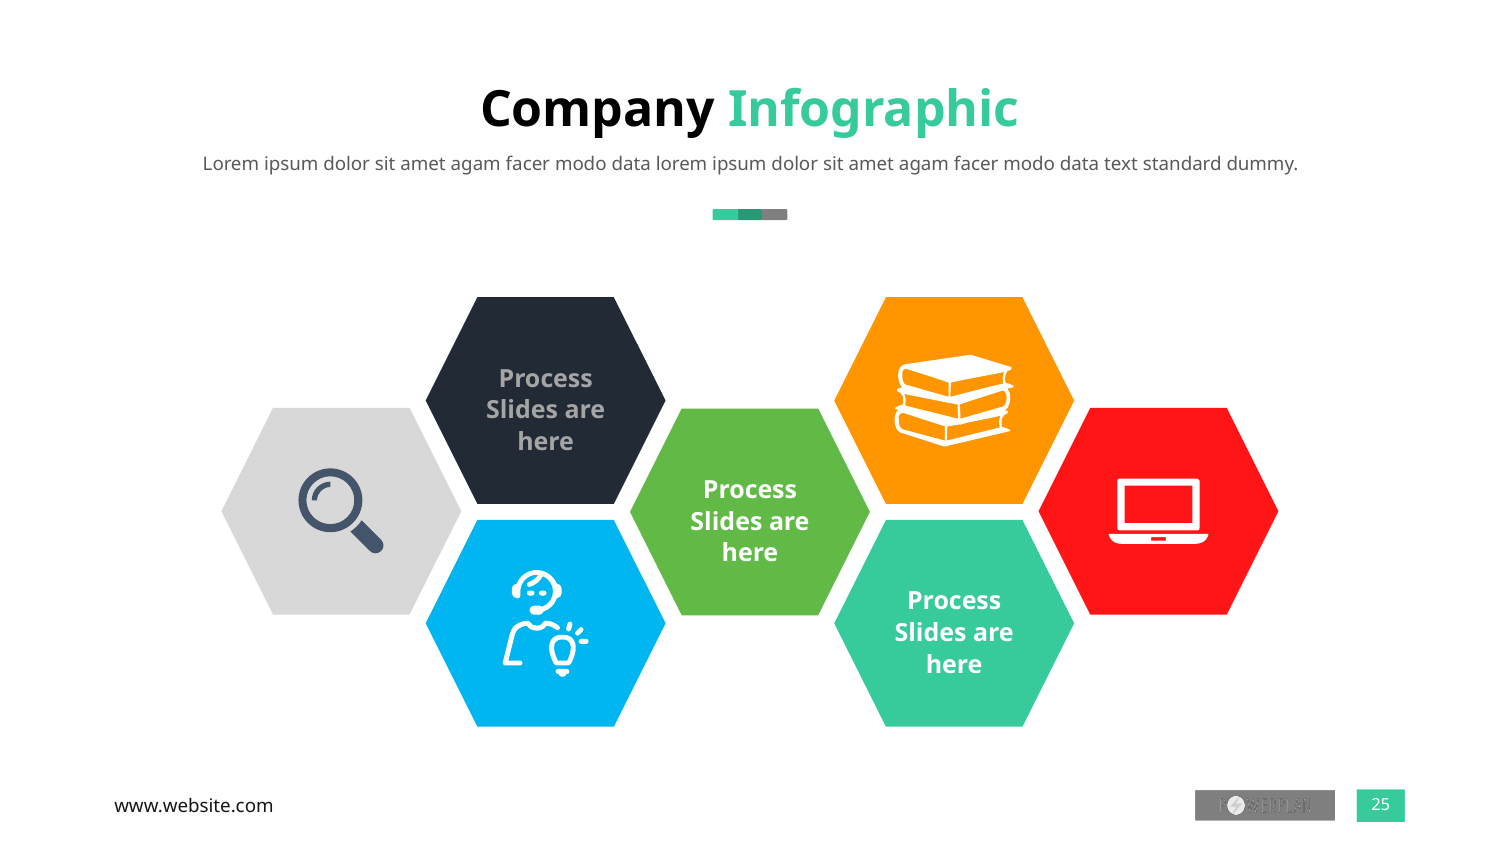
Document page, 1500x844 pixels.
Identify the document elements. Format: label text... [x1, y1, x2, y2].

text_box [575, 627, 584, 636]
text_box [712, 208, 788, 221]
list Lorem ipsum dolor sit amet agam facer modo data lorem ipsum dolor sit amet agam facer modo data text standard dummy. [103, 148, 1397, 181]
text_box [549, 634, 576, 666]
text_box [555, 668, 570, 677]
slide_number ‹#› [1356, 789, 1405, 822]
text_box [834, 519, 1075, 727]
text_box [578, 638, 589, 644]
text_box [1108, 478, 1209, 545]
text_box [630, 408, 870, 616]
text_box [298, 468, 385, 555]
text_box [221, 407, 462, 615]
text_box [566, 621, 573, 632]
text_box [1038, 407, 1279, 615]
text_box [425, 297, 666, 504]
text_box Process Slides are here [473, 354, 618, 447]
text_box [502, 620, 560, 666]
text_box [511, 570, 562, 615]
title Company Infographic [103, 72, 1397, 148]
text_box [834, 297, 1075, 504]
text_box Process Slides are here [882, 577, 1027, 670]
text_box [894, 354, 1014, 447]
text_box [425, 519, 666, 727]
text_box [1195, 790, 1336, 821]
text_box Process Slides are here [677, 466, 823, 558]
slide_number www.website.com [103, 782, 293, 827]
